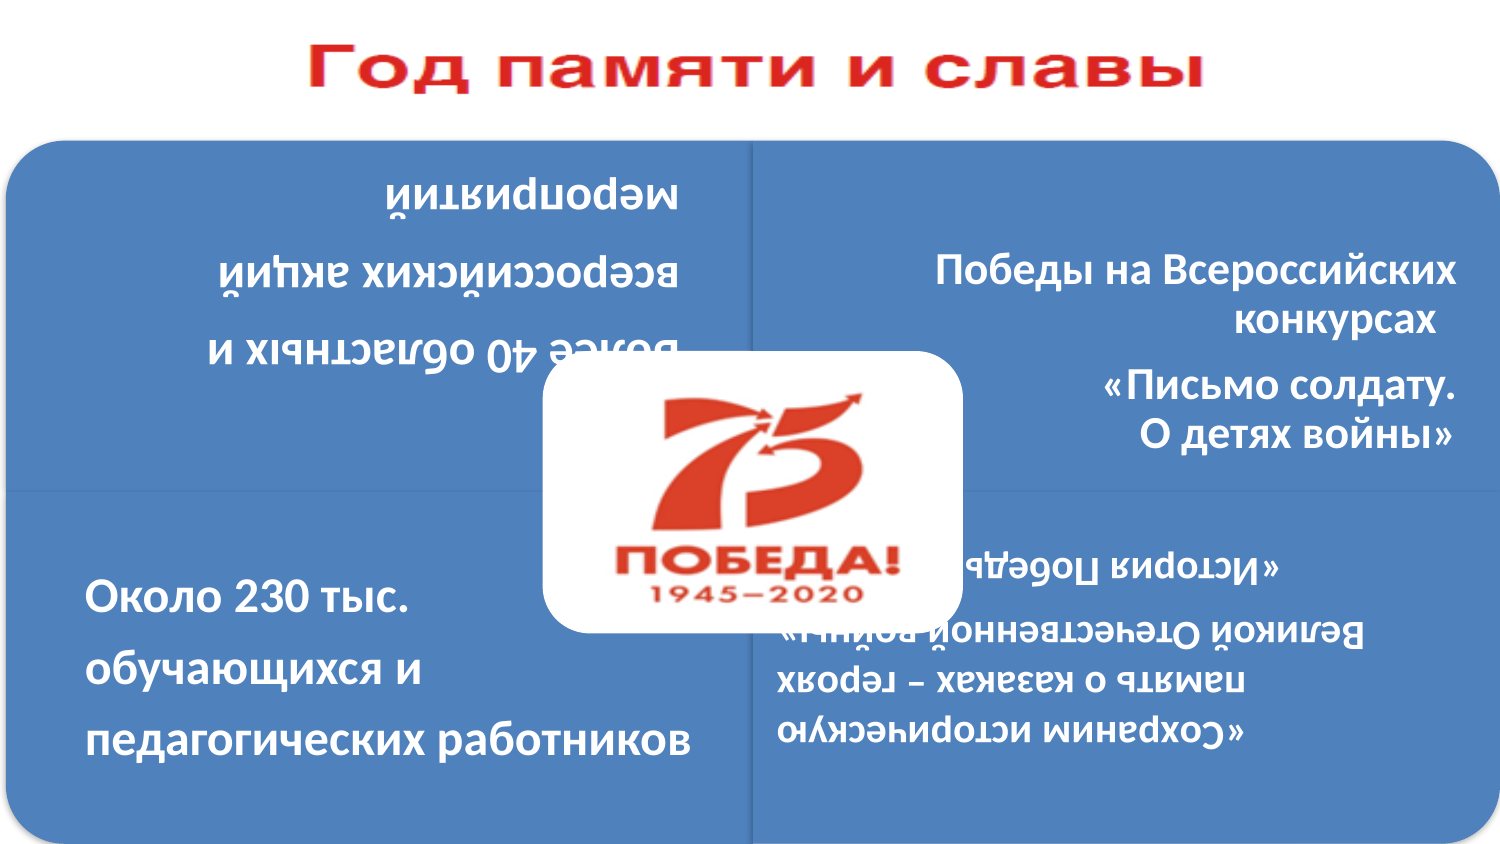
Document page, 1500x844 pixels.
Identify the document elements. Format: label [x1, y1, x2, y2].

picture [170, 19, 1378, 108]
text_box [5, 140, 1500, 844]
